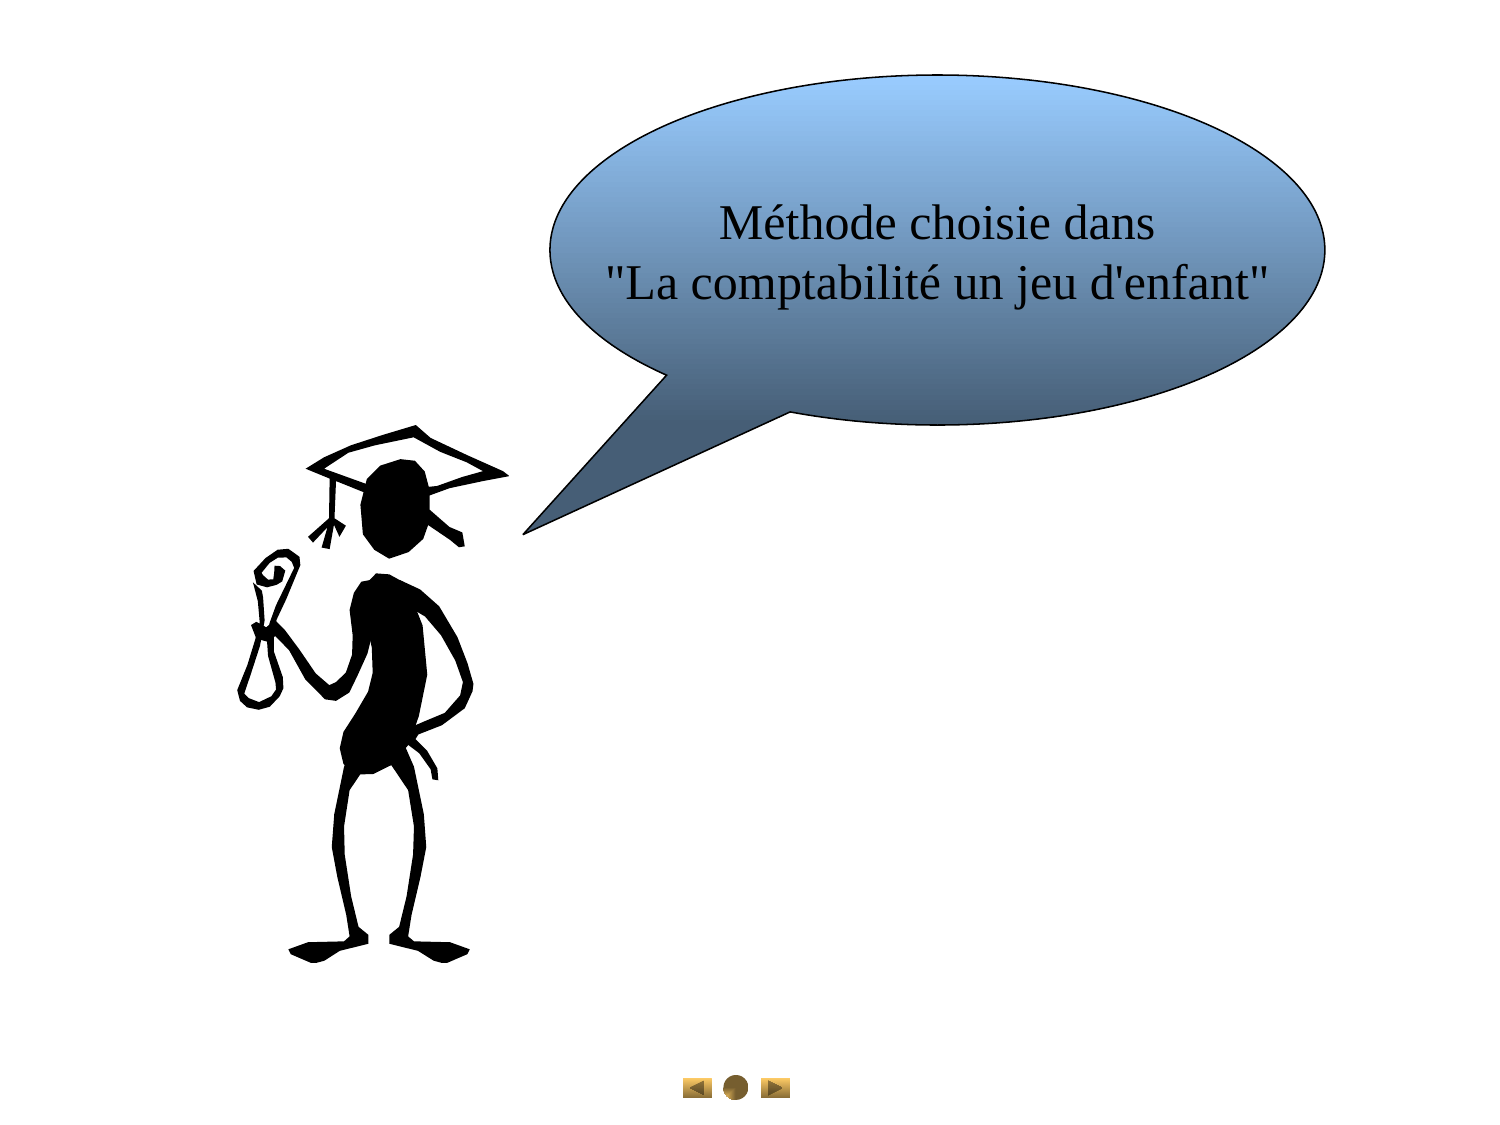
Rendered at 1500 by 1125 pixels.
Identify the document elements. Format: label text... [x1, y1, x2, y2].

text_box Méthode choisie dans "La comptabilité un jeu d'enfant" [522, 75, 1325, 535]
picture [237, 424, 509, 963]
